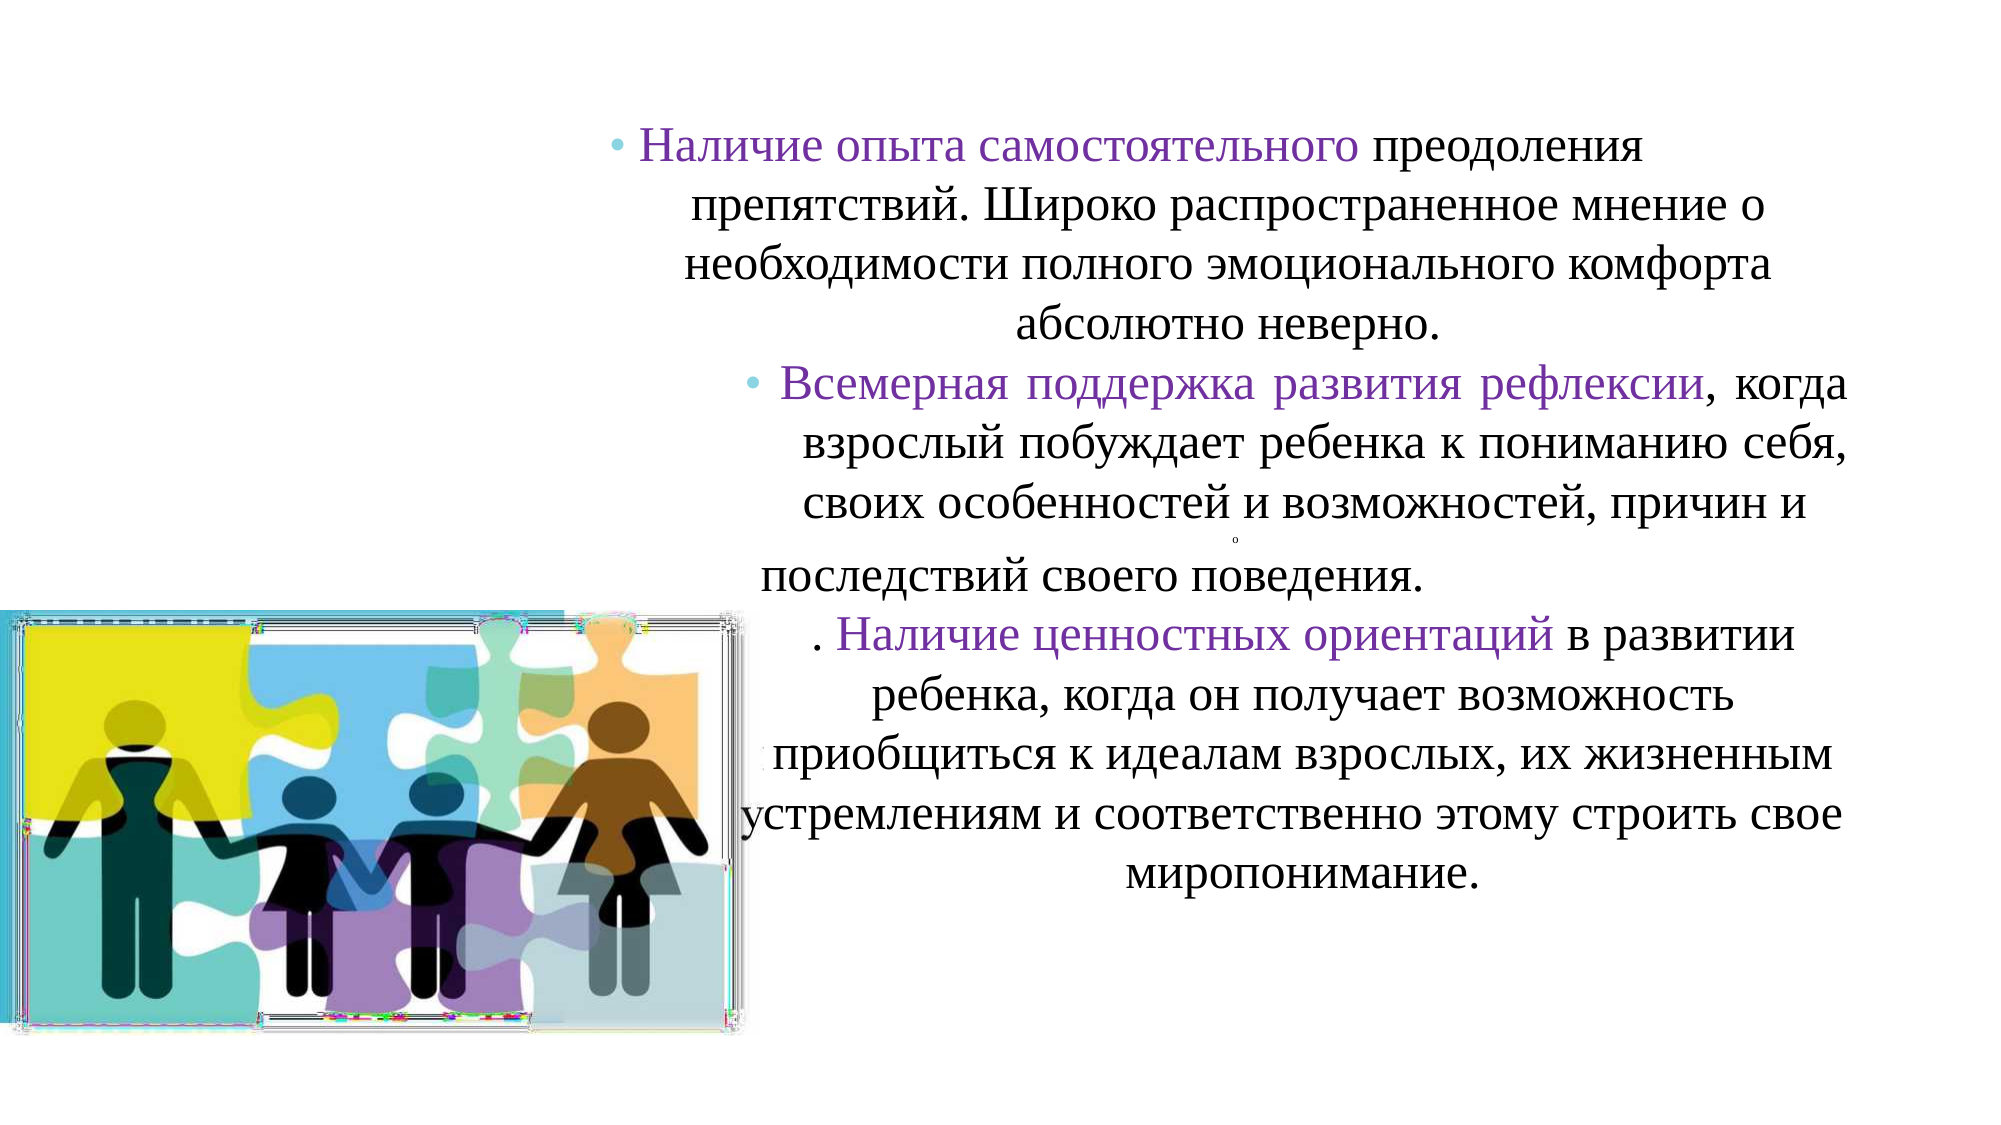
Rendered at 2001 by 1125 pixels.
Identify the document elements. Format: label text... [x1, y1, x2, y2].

text_box о [1232, 531, 1254, 541]
text_box • Наличие опыта самостоятельного преодоления препятствий. Широко распространенное мнение о необходимости полного эмоционального комфорта абсолютно неверно. • Всемерная поддержка развития рефлексии, когда взрослый побуждает ребенка к пониманию себя, своих особенностей и возможностей, причин и [608, 111, 1848, 521]
picture [0, 609, 765, 1036]
text_box последствий своего поведения. . Наличие ценностных ориентаций в развитии ребенка, когда он получает возможность приобщиться к идеалам взрослых, их жизненным стремлениям и соответственно этому строить свое миропонимание. [760, 541, 1846, 880]
